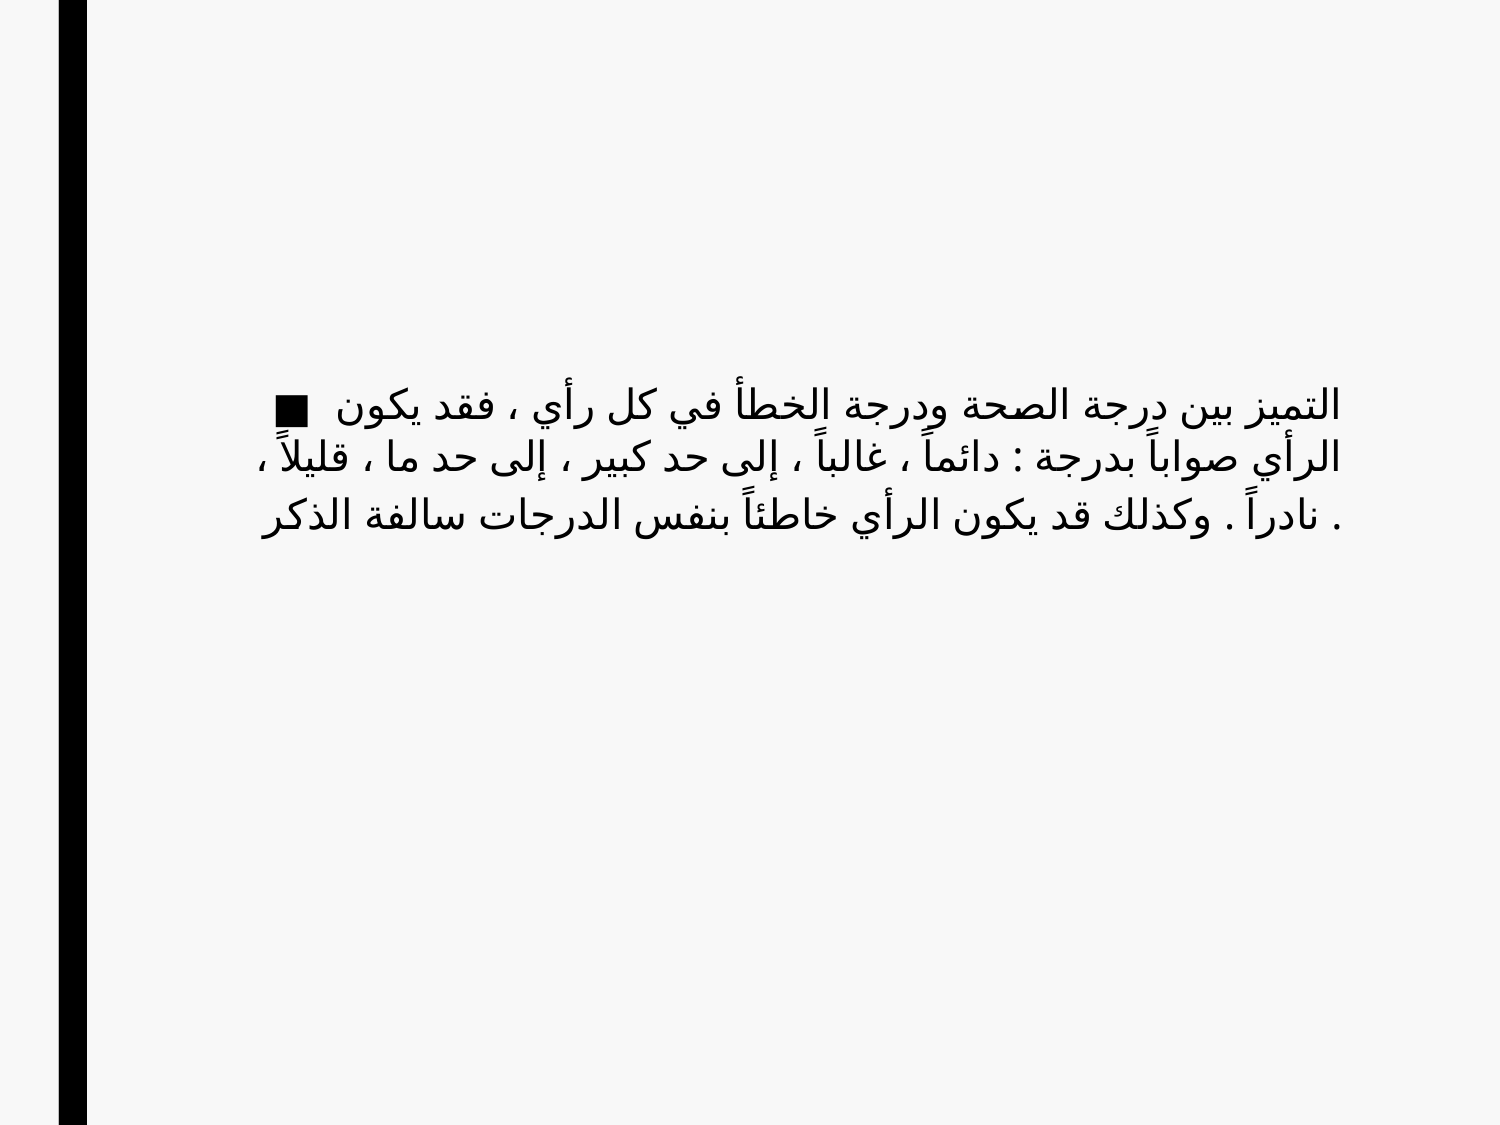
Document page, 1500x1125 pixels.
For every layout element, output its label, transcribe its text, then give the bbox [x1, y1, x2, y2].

list التميز بين درجة الصحة ودرجة الخطأ في كل رأي ، فقد يكون الرأي صواباً بدرجة : دائماً ، غالباً ، إلى حد كبير ، إلى حد ما ، قليلاً ، نادراً . وكذلك قد يكون الرأي خاطئاً بنفس الدرجات سالفة الذكر . [168, 374, 1351, 963]
